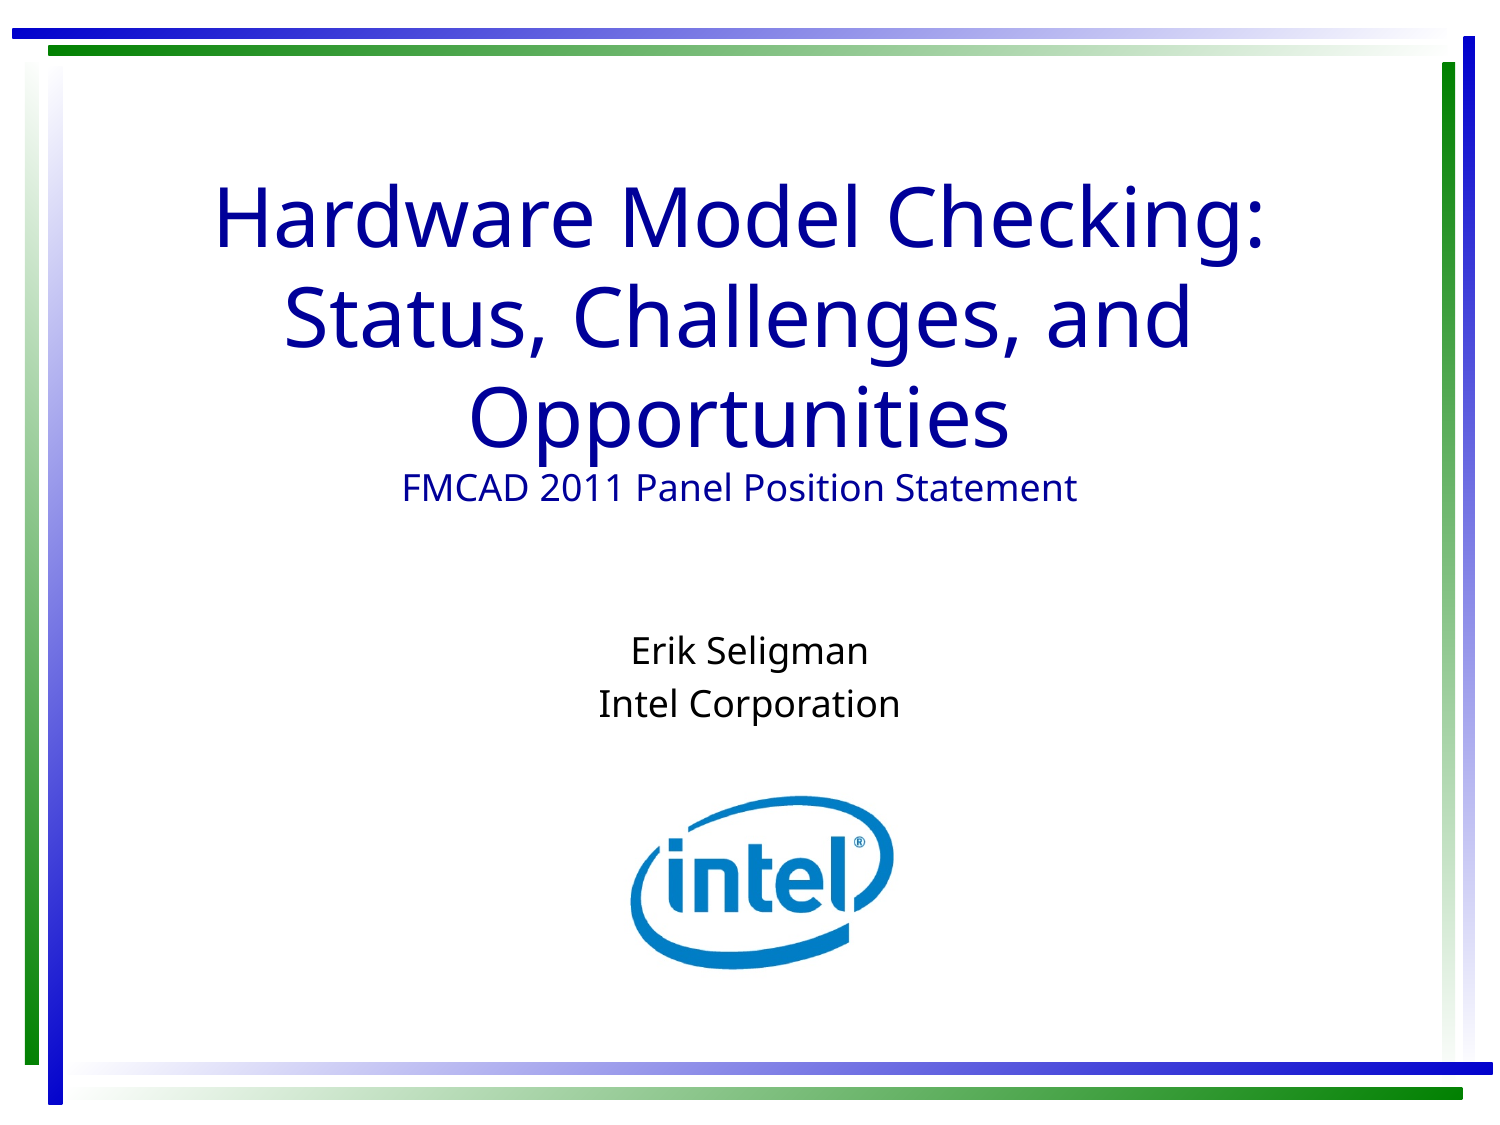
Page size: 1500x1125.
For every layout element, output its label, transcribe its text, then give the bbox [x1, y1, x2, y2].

subtitle Erik Seligman Intel Corporation [224, 619, 1276, 870]
title Hardware Model Checking: Status, Challenges, and Opportunities FMCAD 2011 Panel Position Statement [102, 173, 1377, 500]
picture [580, 737, 950, 1029]
